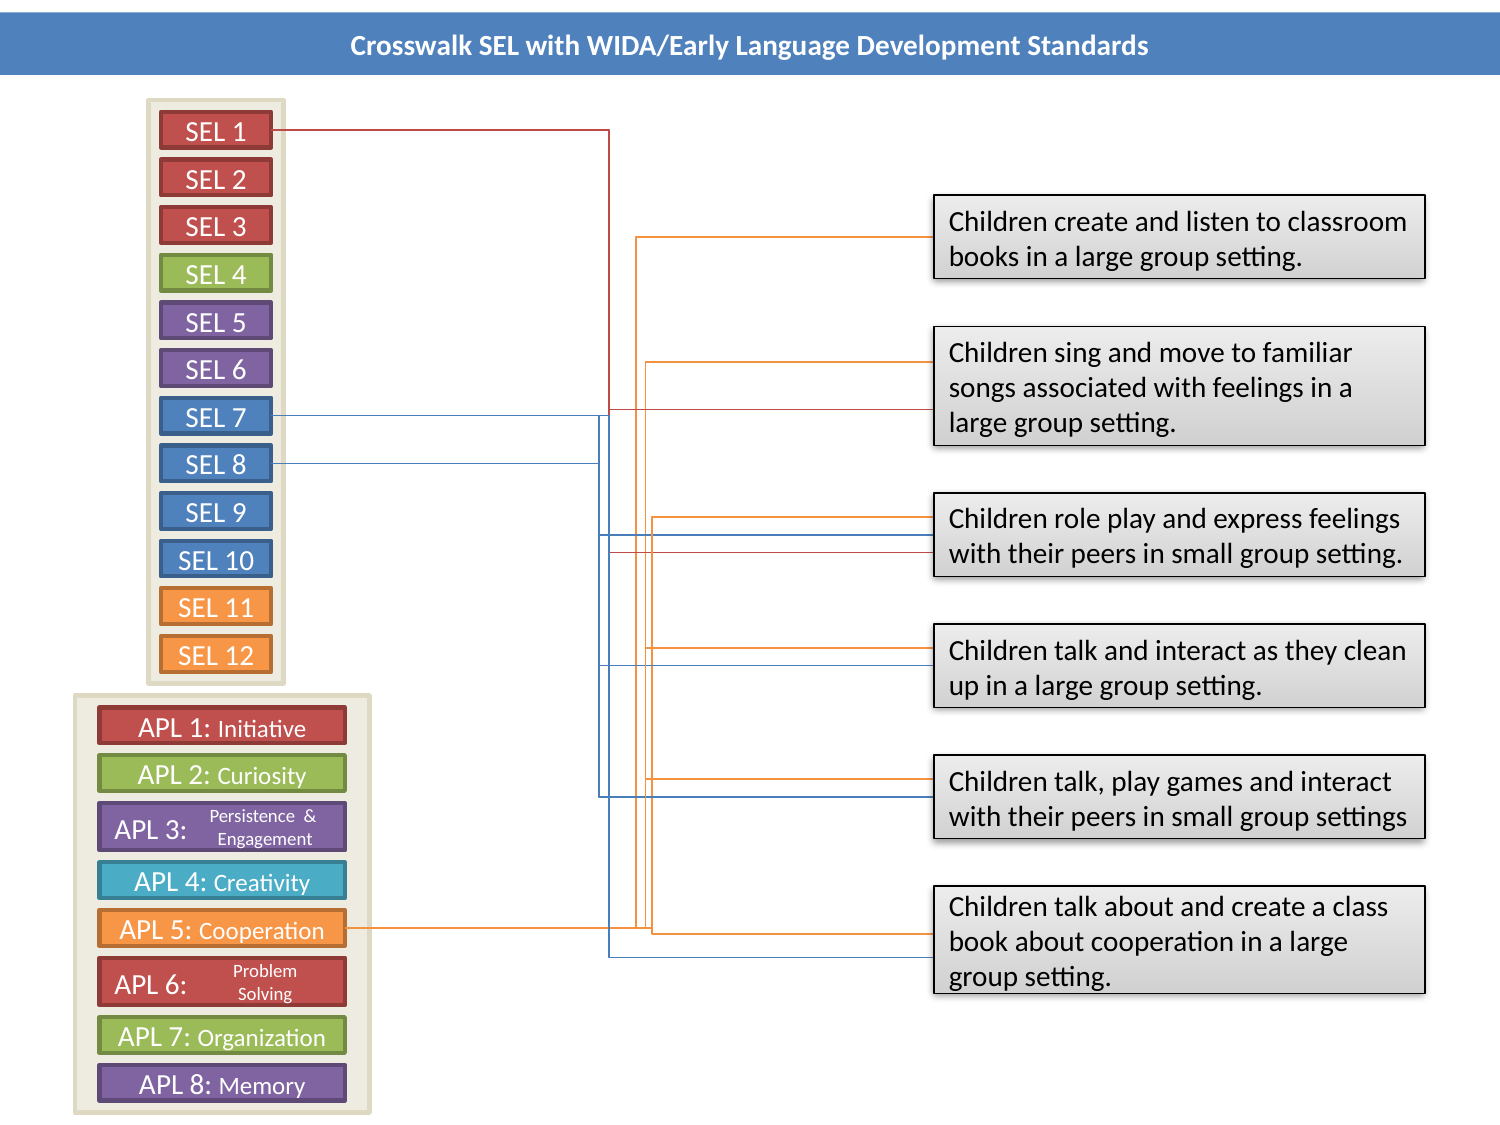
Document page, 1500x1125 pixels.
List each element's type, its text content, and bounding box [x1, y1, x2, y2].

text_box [74, 99, 1426, 1113]
text_box Crosswalk SEL with WIDA/Early Language Development Standards [0, 10, 1500, 77]
